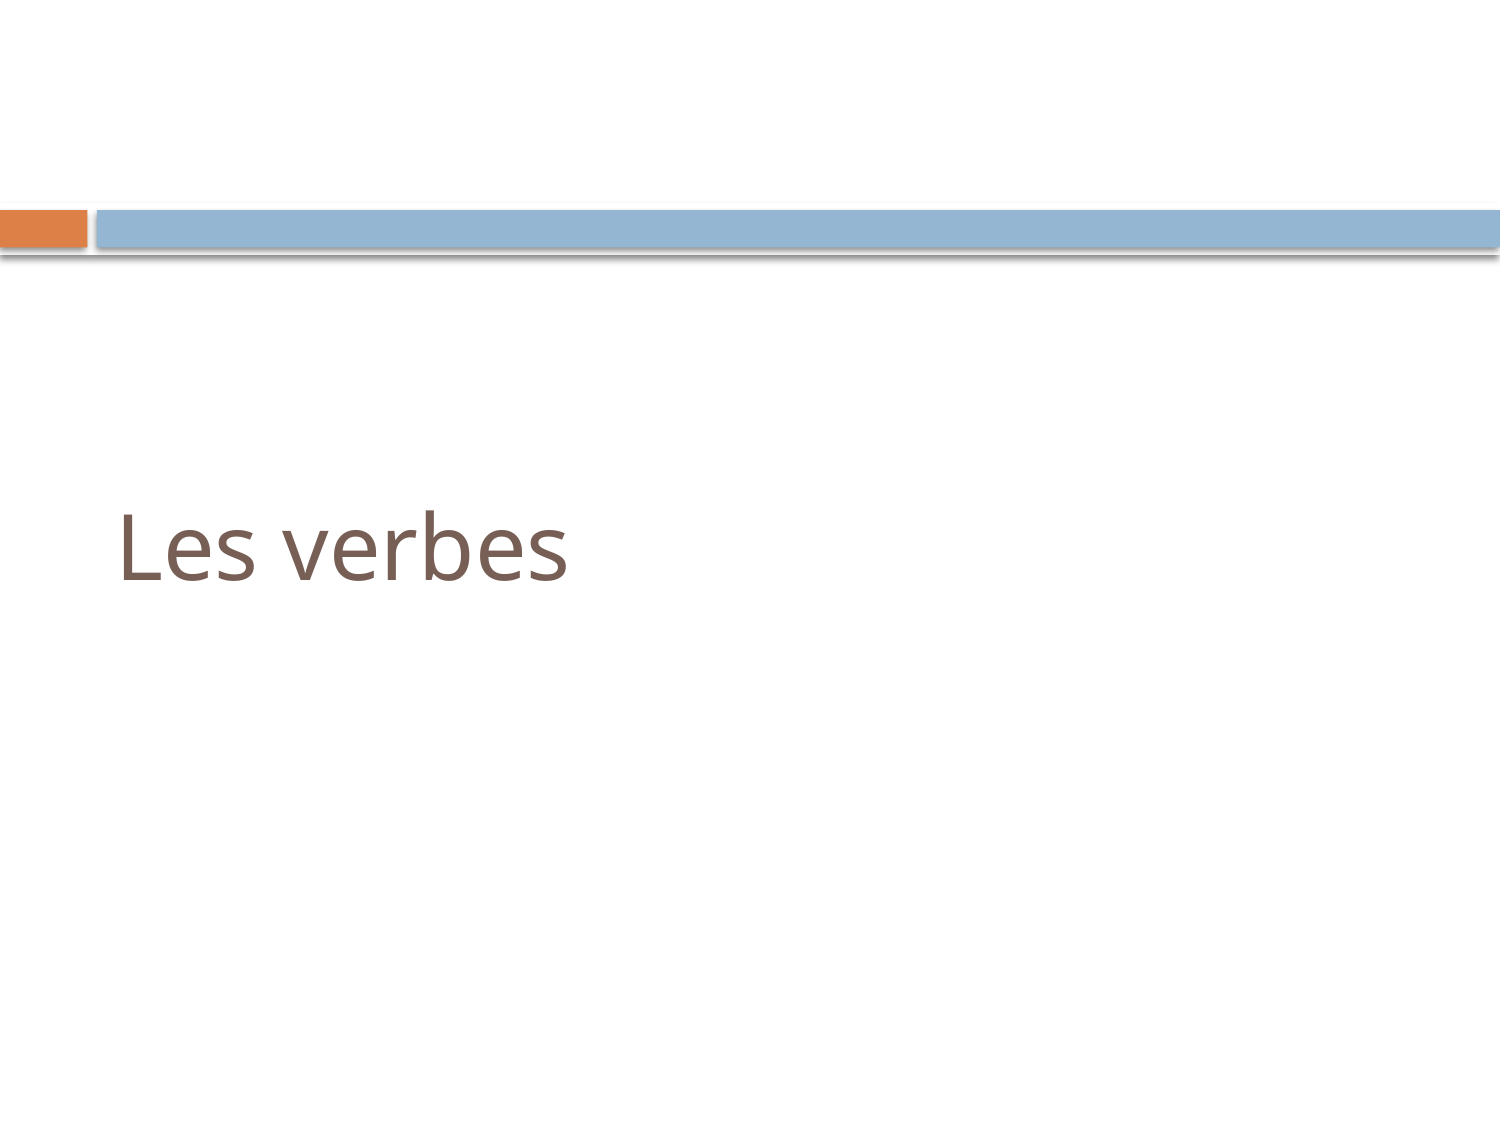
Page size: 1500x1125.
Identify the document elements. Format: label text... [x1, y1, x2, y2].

title Les verbes [100, 37, 1500, 1050]
